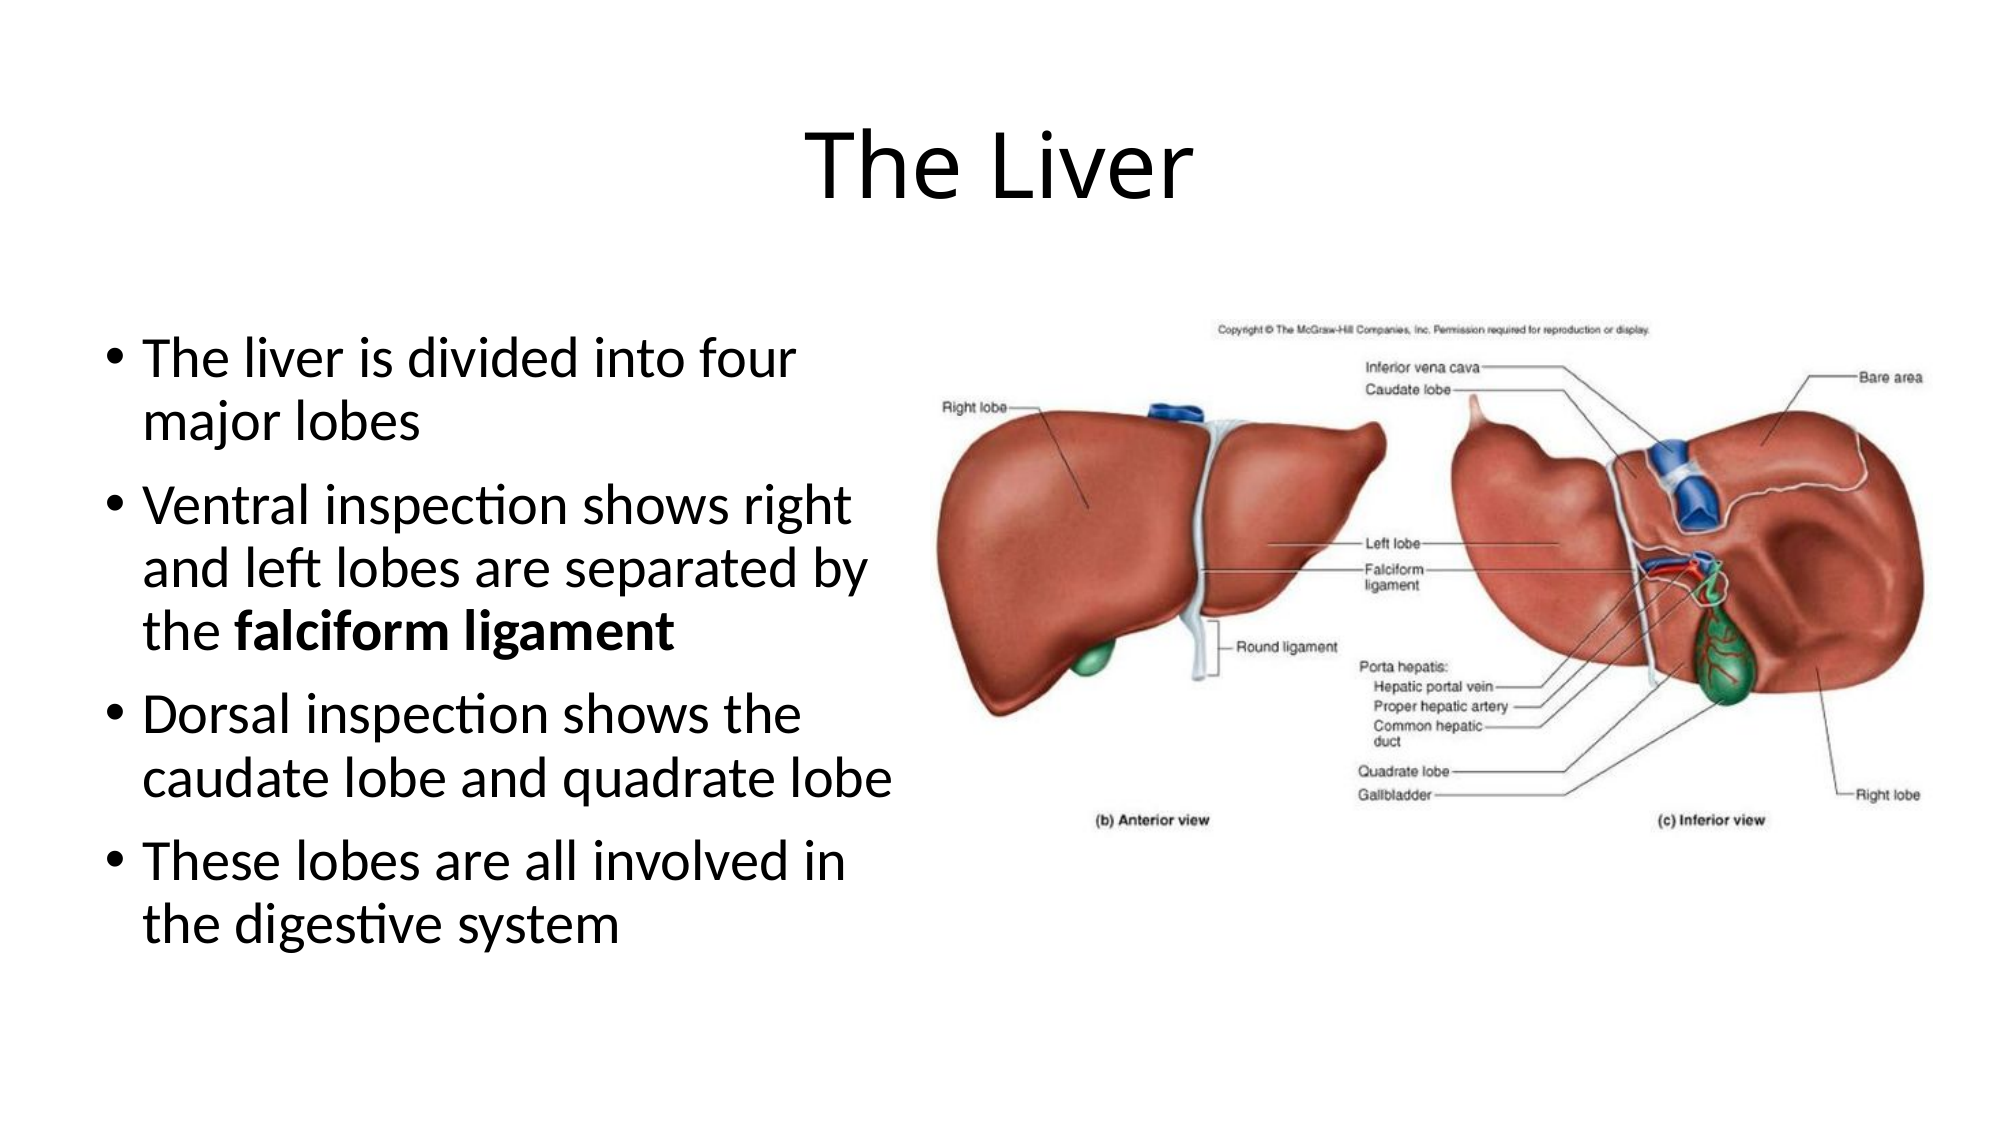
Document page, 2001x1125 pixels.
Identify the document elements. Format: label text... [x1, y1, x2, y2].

list The liver is divided into four major lobes Ventral inspection shows right and left lobes are separated by the falciform ligament Dorsal inspection shows the caudate lobe and quadrate lobe These lobes are all involved in the digestive system [89, 319, 940, 1034]
picture [930, 319, 1933, 838]
title The Liver [137, 59, 1863, 278]
